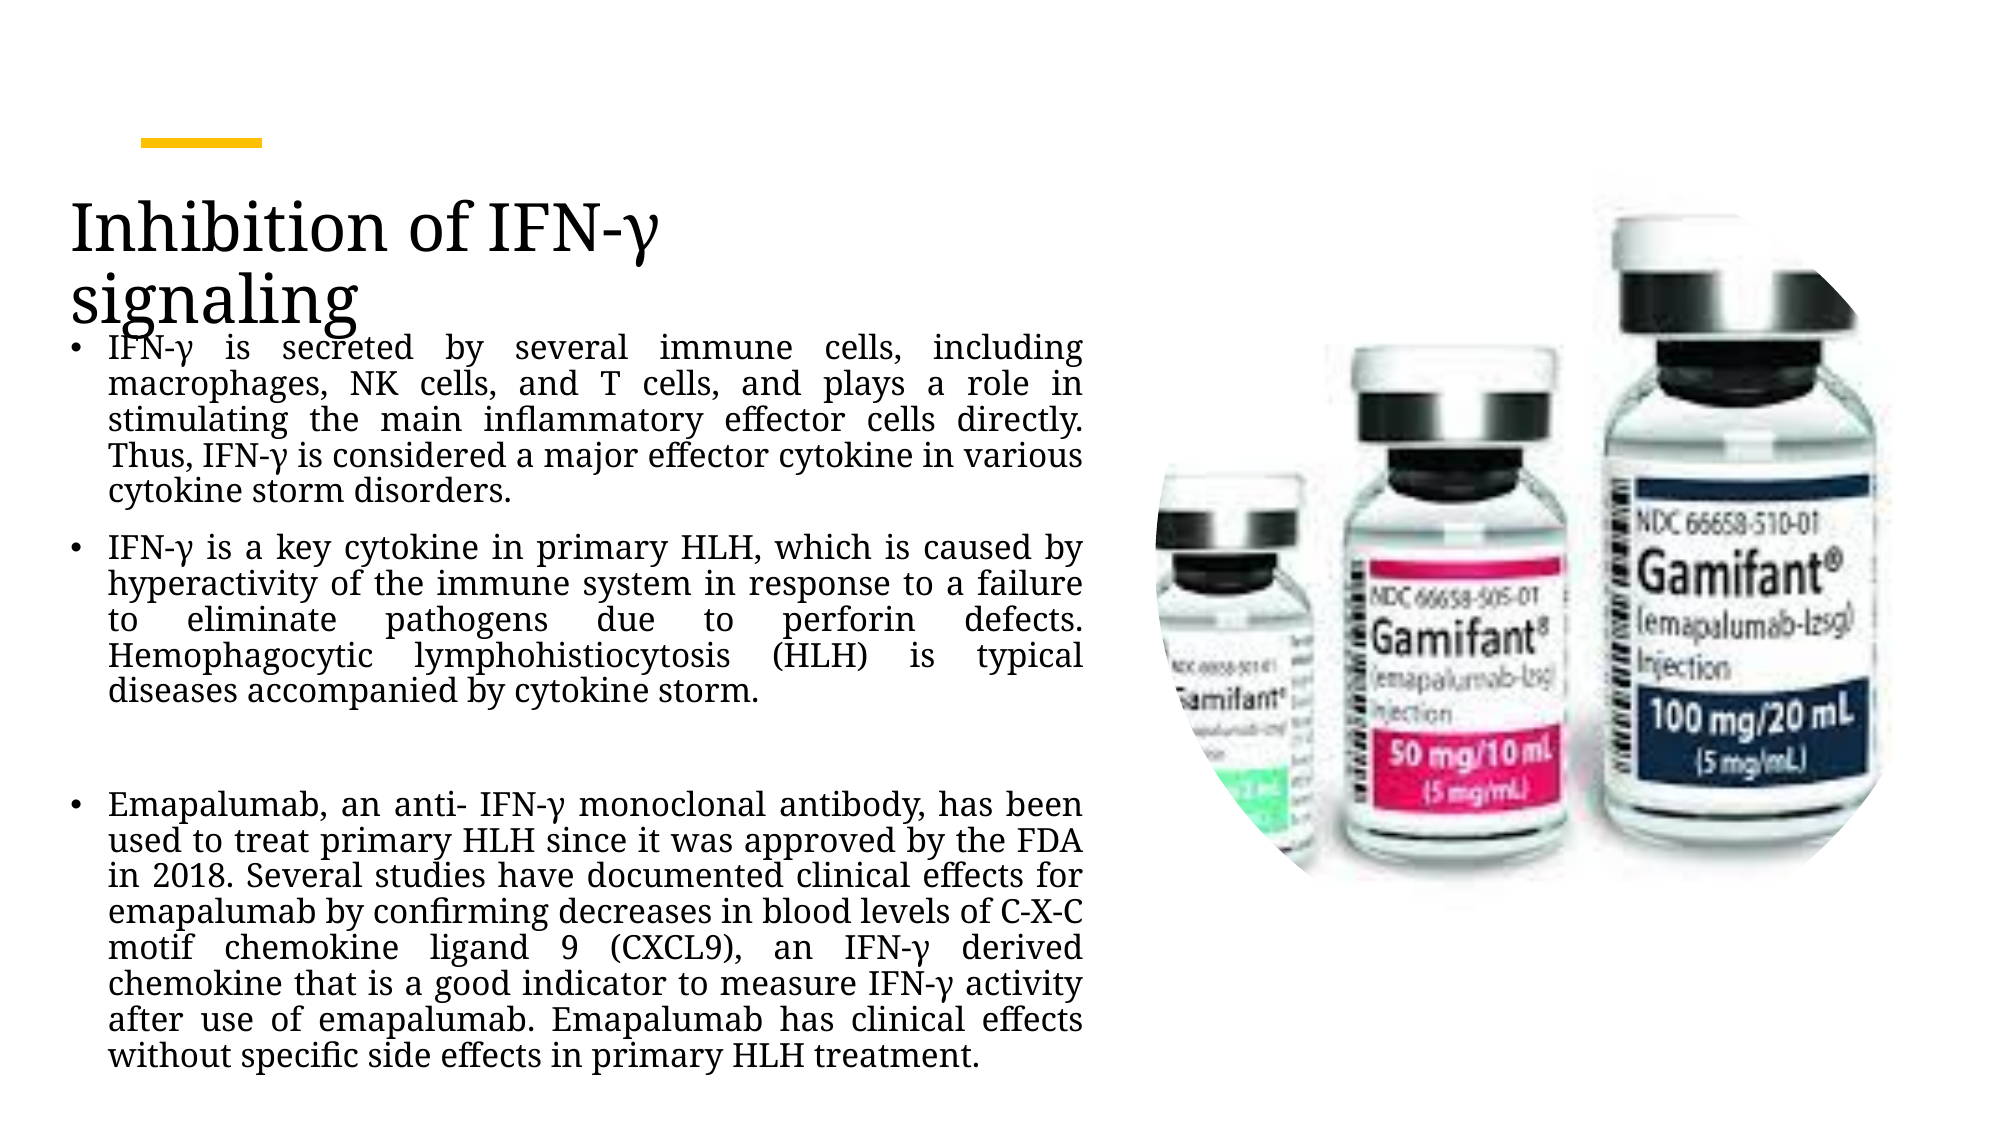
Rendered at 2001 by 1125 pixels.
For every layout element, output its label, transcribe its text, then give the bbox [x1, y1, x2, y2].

list IFN-γ is secreted by several immune cells, including macrophages, NK cells, and T cells, and plays a role in stimulating the main inflammatory effector cells directly. Thus, IFN-γ is considered a major effector cytokine in various cytokine storm disorders. IFN-γ is a key cytokine in primary HLH, which is caused by hyperactivity of the immune system in response to a failure to eliminate pathogens due to perforin defects. Hemophagocytic lymphohistiocytosis (HLH) is typical diseases accompanied by cytokine storm. Emapalumab, an anti- IFN-γ monoclonal antibody, has been used to treat primary HLH since it was approved by the FDA in 2018. Several studies have documented clinical effects for emapalumab by confirming decreases in blood levels of C-X-C motif chemokine ligand 9 (CXCL9), an IFN-γ derived chemokine that is a good indicator to measure IFN-γ activity after use of emapalumab. Emapalumab has clinical effects without specific side effects in primary HLH treatment. [55, 323, 1100, 1113]
picture [1155, 167, 1945, 957]
title Inhibition of IFN-γ signaling [55, 186, 965, 323]
